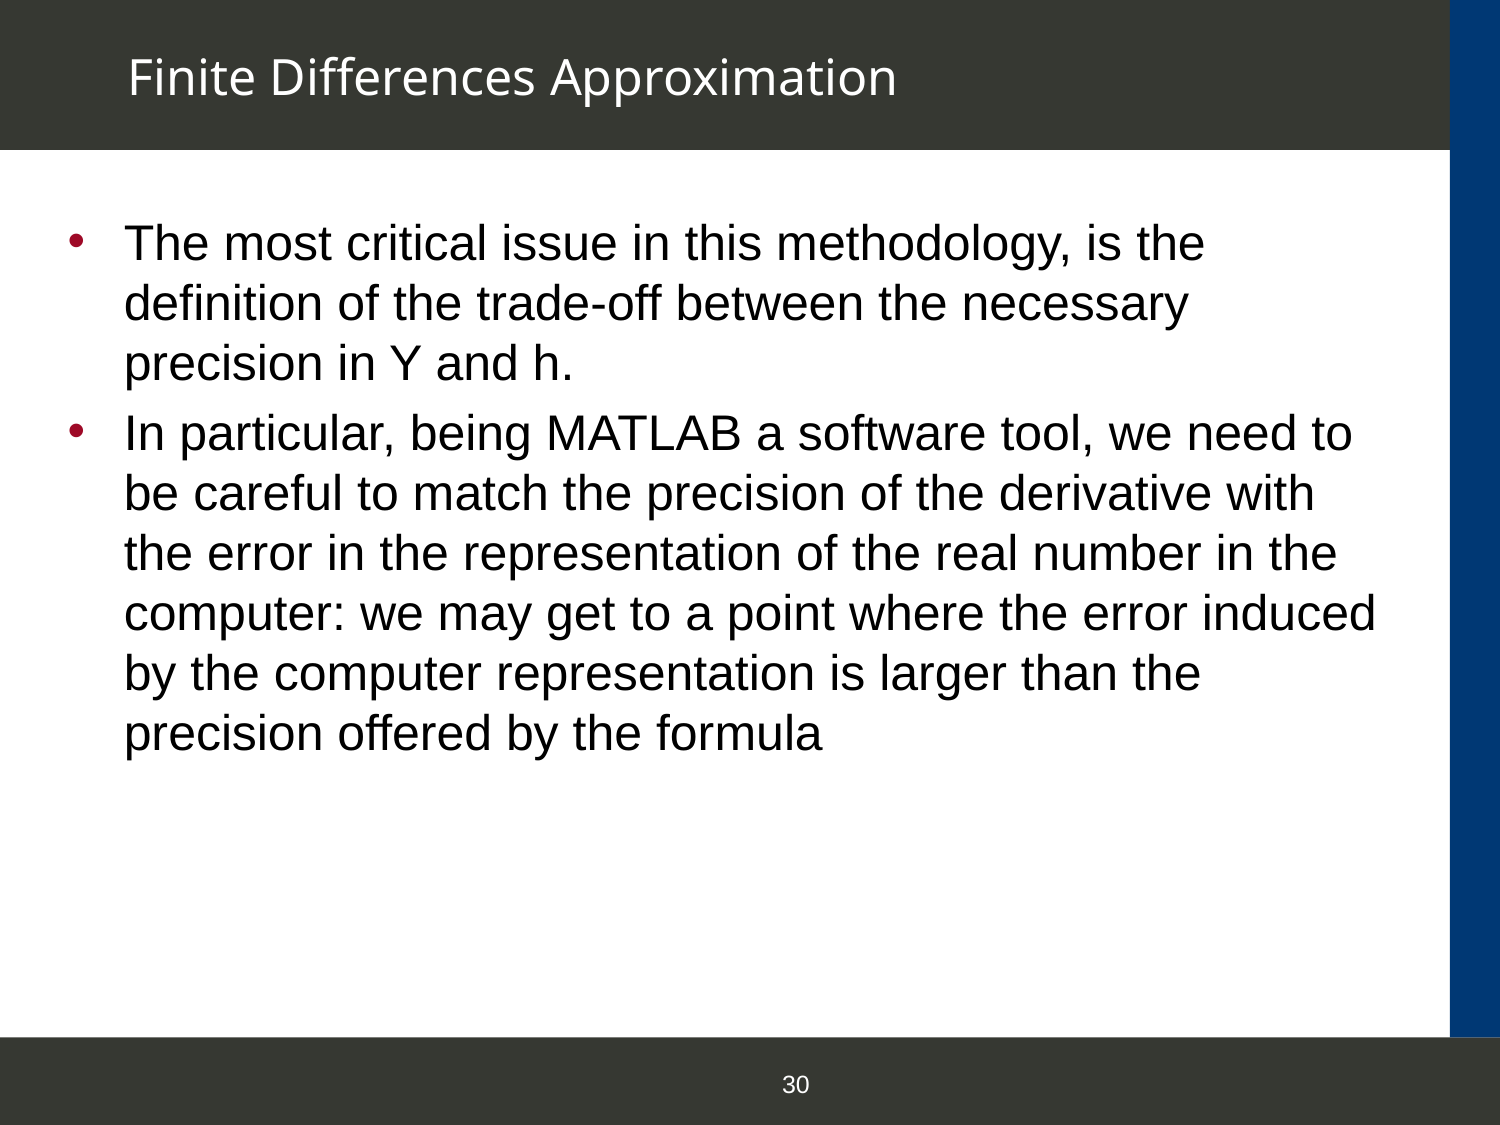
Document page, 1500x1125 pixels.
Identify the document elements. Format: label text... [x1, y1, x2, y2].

list The most critical issue in this methodology, is the definition of the trade-off between the necessary precision in Y and h. In particular, being MATLAB a software tool, we need to be careful to match the precision of the derivative with the error in the representation of the real number in the computer: we may get to a point where the error induced by the computer representation is larger than the precision offered by the formula [52, 202, 1403, 994]
title Finite Differences Approximation [112, 37, 1451, 138]
